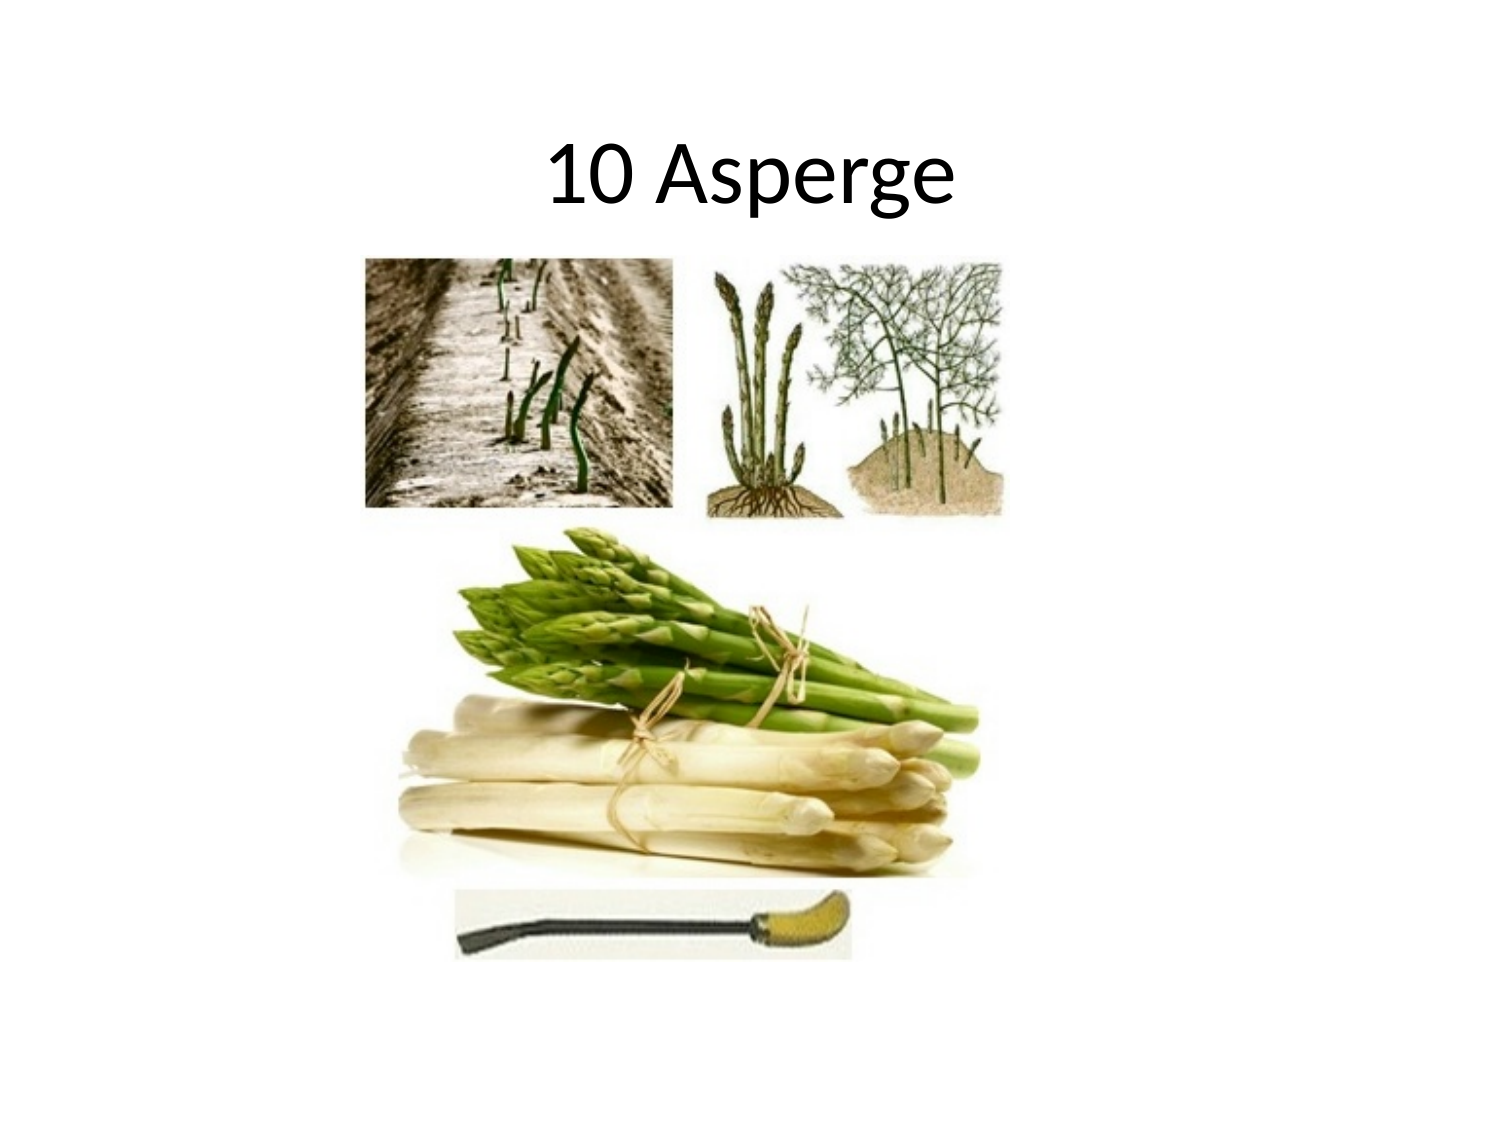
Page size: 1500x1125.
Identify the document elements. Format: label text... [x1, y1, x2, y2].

picture [359, 255, 1011, 962]
title 10 Asperge [112, 78, 1388, 256]
